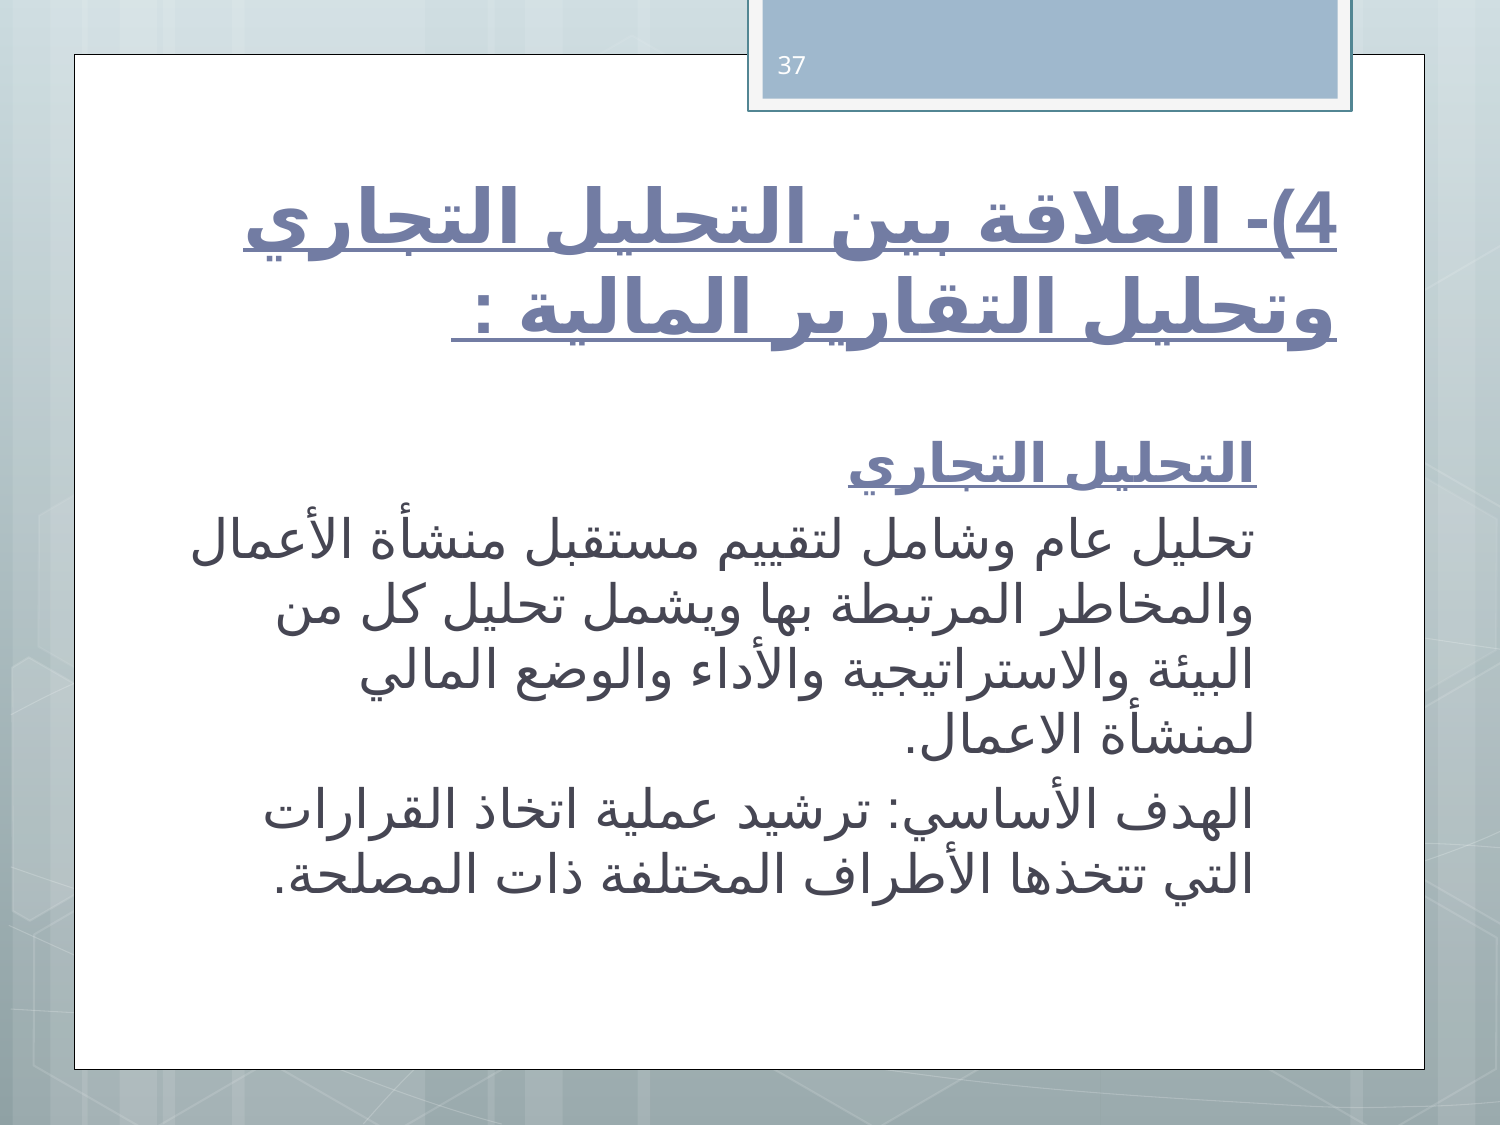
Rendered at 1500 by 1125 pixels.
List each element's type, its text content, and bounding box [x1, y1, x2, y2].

slide_number 37 [762, 36, 982, 97]
list التحليل التجاري تحليل عام وشامل لتقييم مستقبل منشأة الأعمال والمخاطر المرتبطة بها ويشمل تحليل كل من البيئة والاستراتيجية والأداء والوضع المالي لمنشأة الاعمال. الهدف الأساسي: ترشيد عملية اتخاذ القرارات التي تتخذها الأطراف المختلفة ذات المصلحة. [171, 420, 1283, 957]
title 4)- العلاقة بين التحليل التجاري وتحليل التقارير المالية : [135, 168, 1353, 357]
